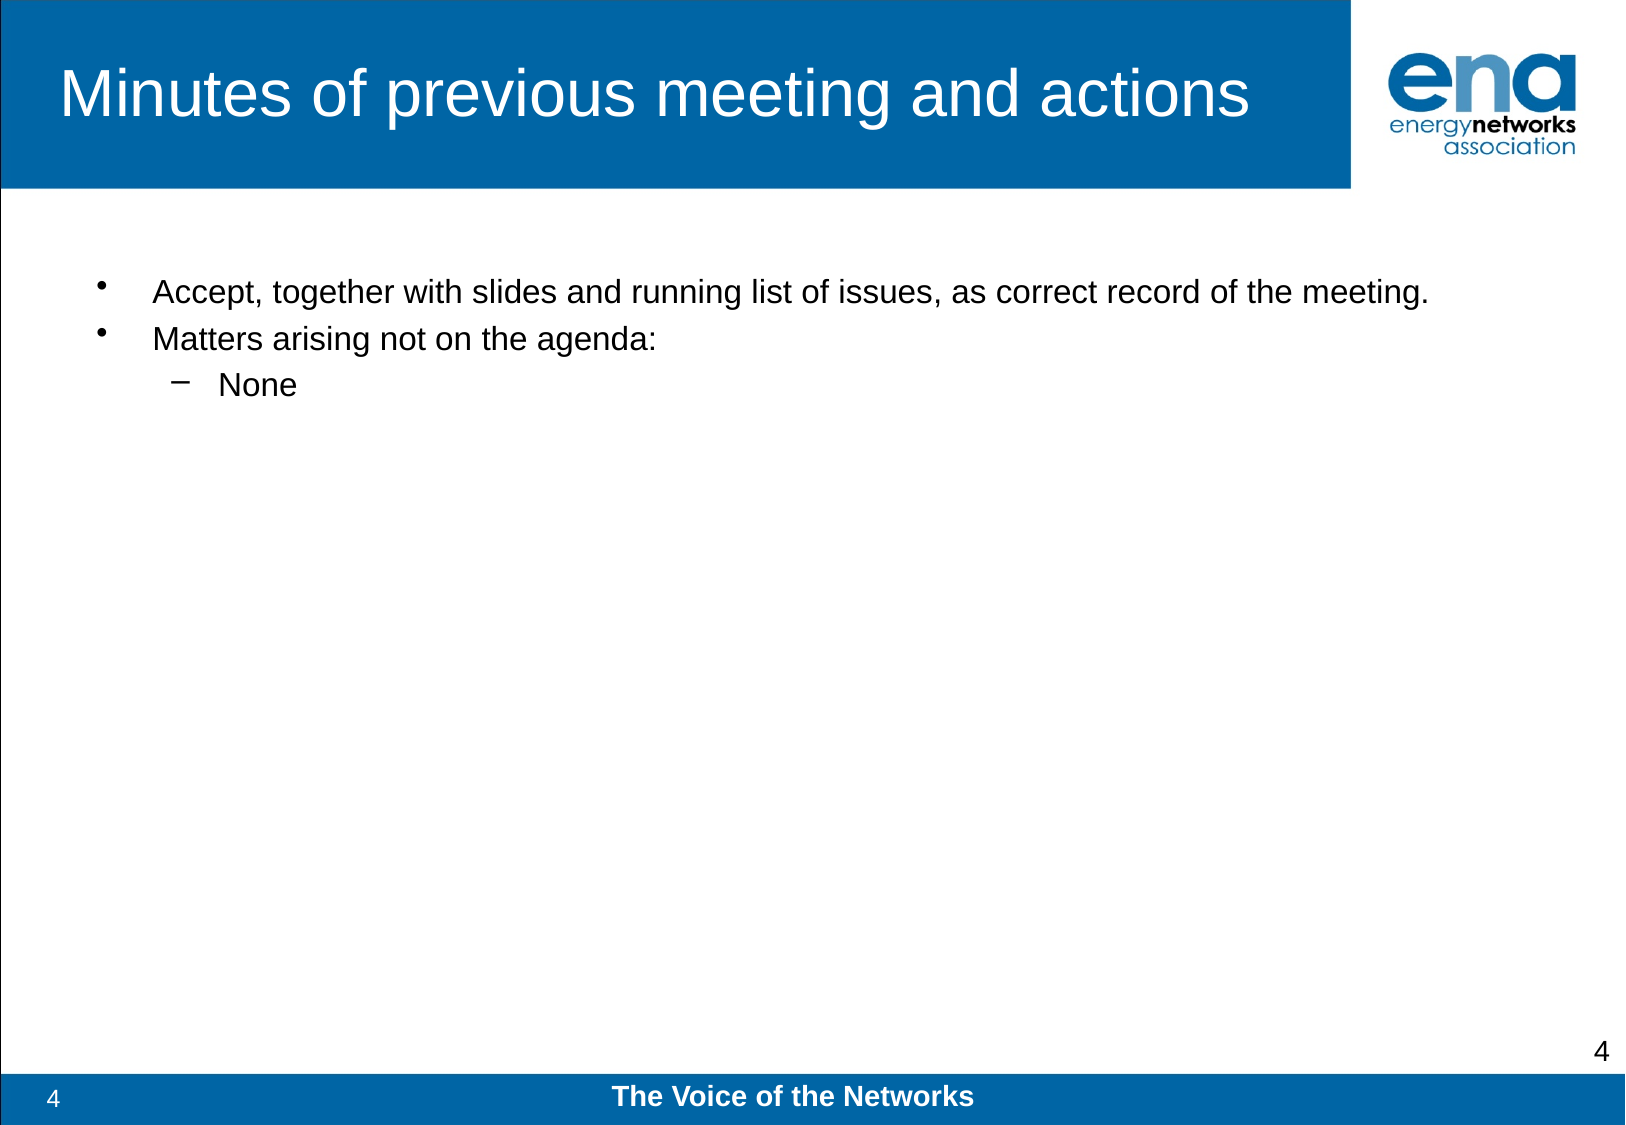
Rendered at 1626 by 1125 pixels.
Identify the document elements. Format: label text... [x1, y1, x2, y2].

picture [0, 0, 1625, 1125]
list Accept, together with slides and running list of issues, as correct record of the meeting. Matters arising not on the agenda: None [80, 262, 1544, 1006]
slide_number 4 [1245, 1024, 1625, 1103]
title Minutes of previous meeting and actions [44, 30, 1312, 149]
